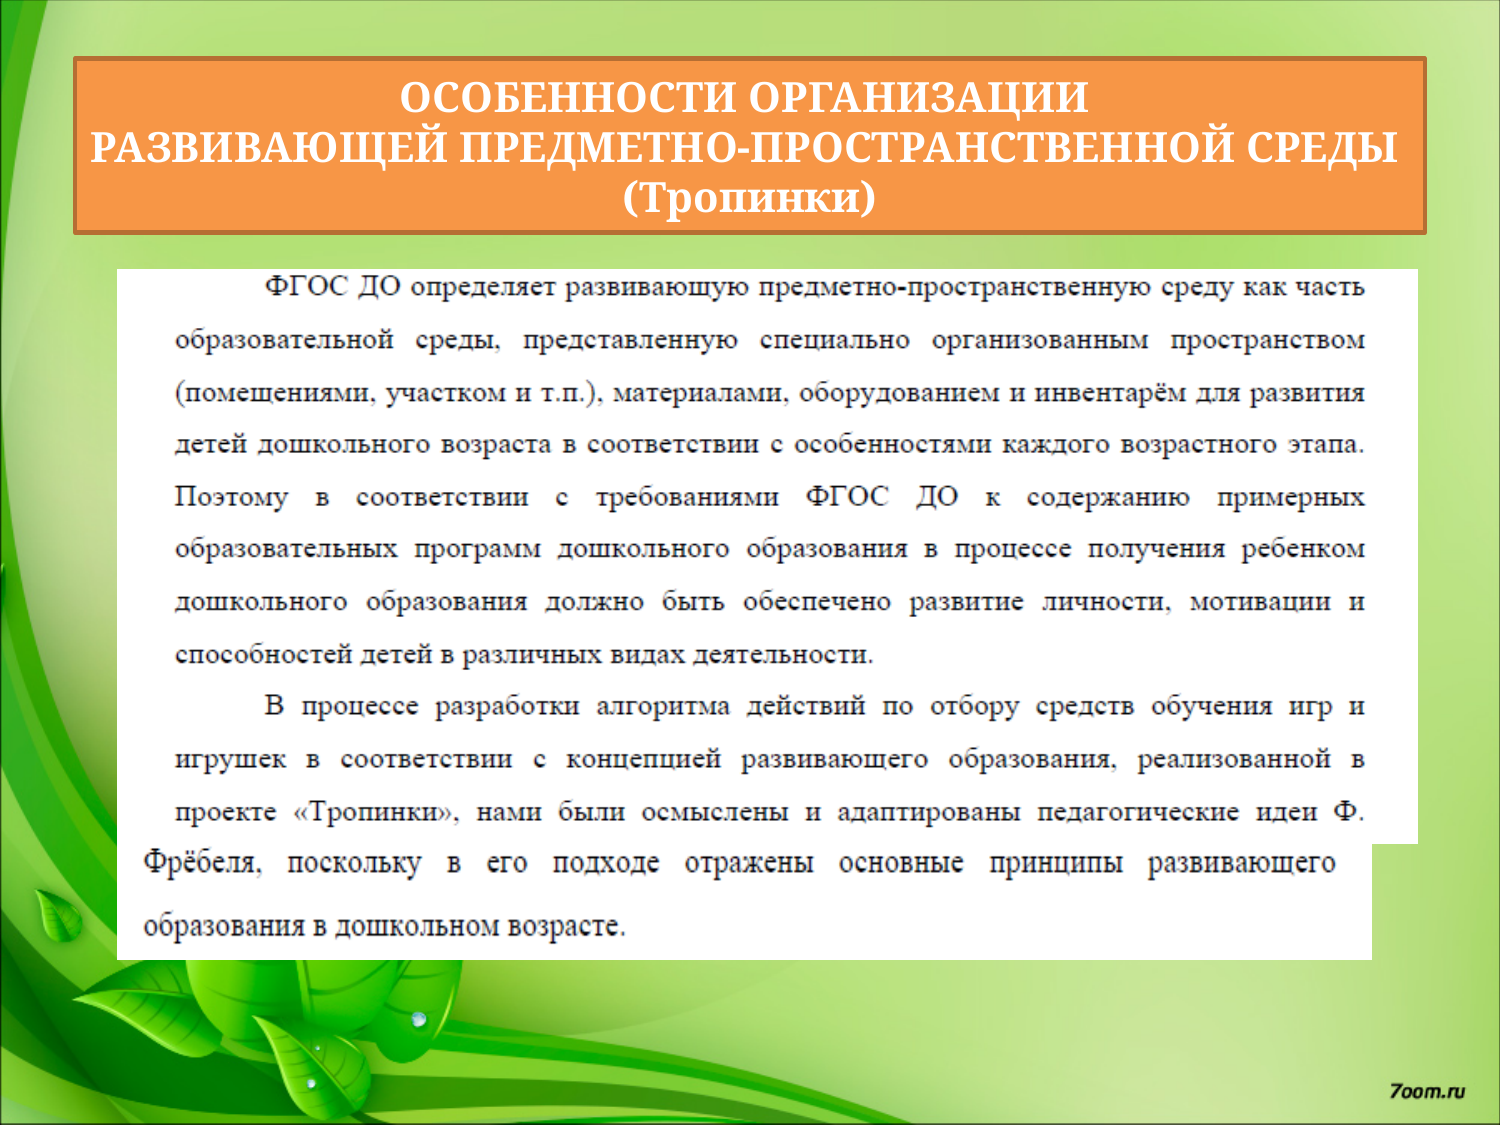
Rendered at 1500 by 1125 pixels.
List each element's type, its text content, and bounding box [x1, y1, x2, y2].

title ОСОБЕННОСТИ ОРГАНИЗАЦИИ РАЗВИВАЮЩЕЙ ПРЕДМЕТНО-ПРОСТРАНСТВЕННОЙ СРЕДЫ (Тропинки) [73, 56, 1427, 235]
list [116, 269, 1419, 844]
picture [0, 0, 1500, 1125]
